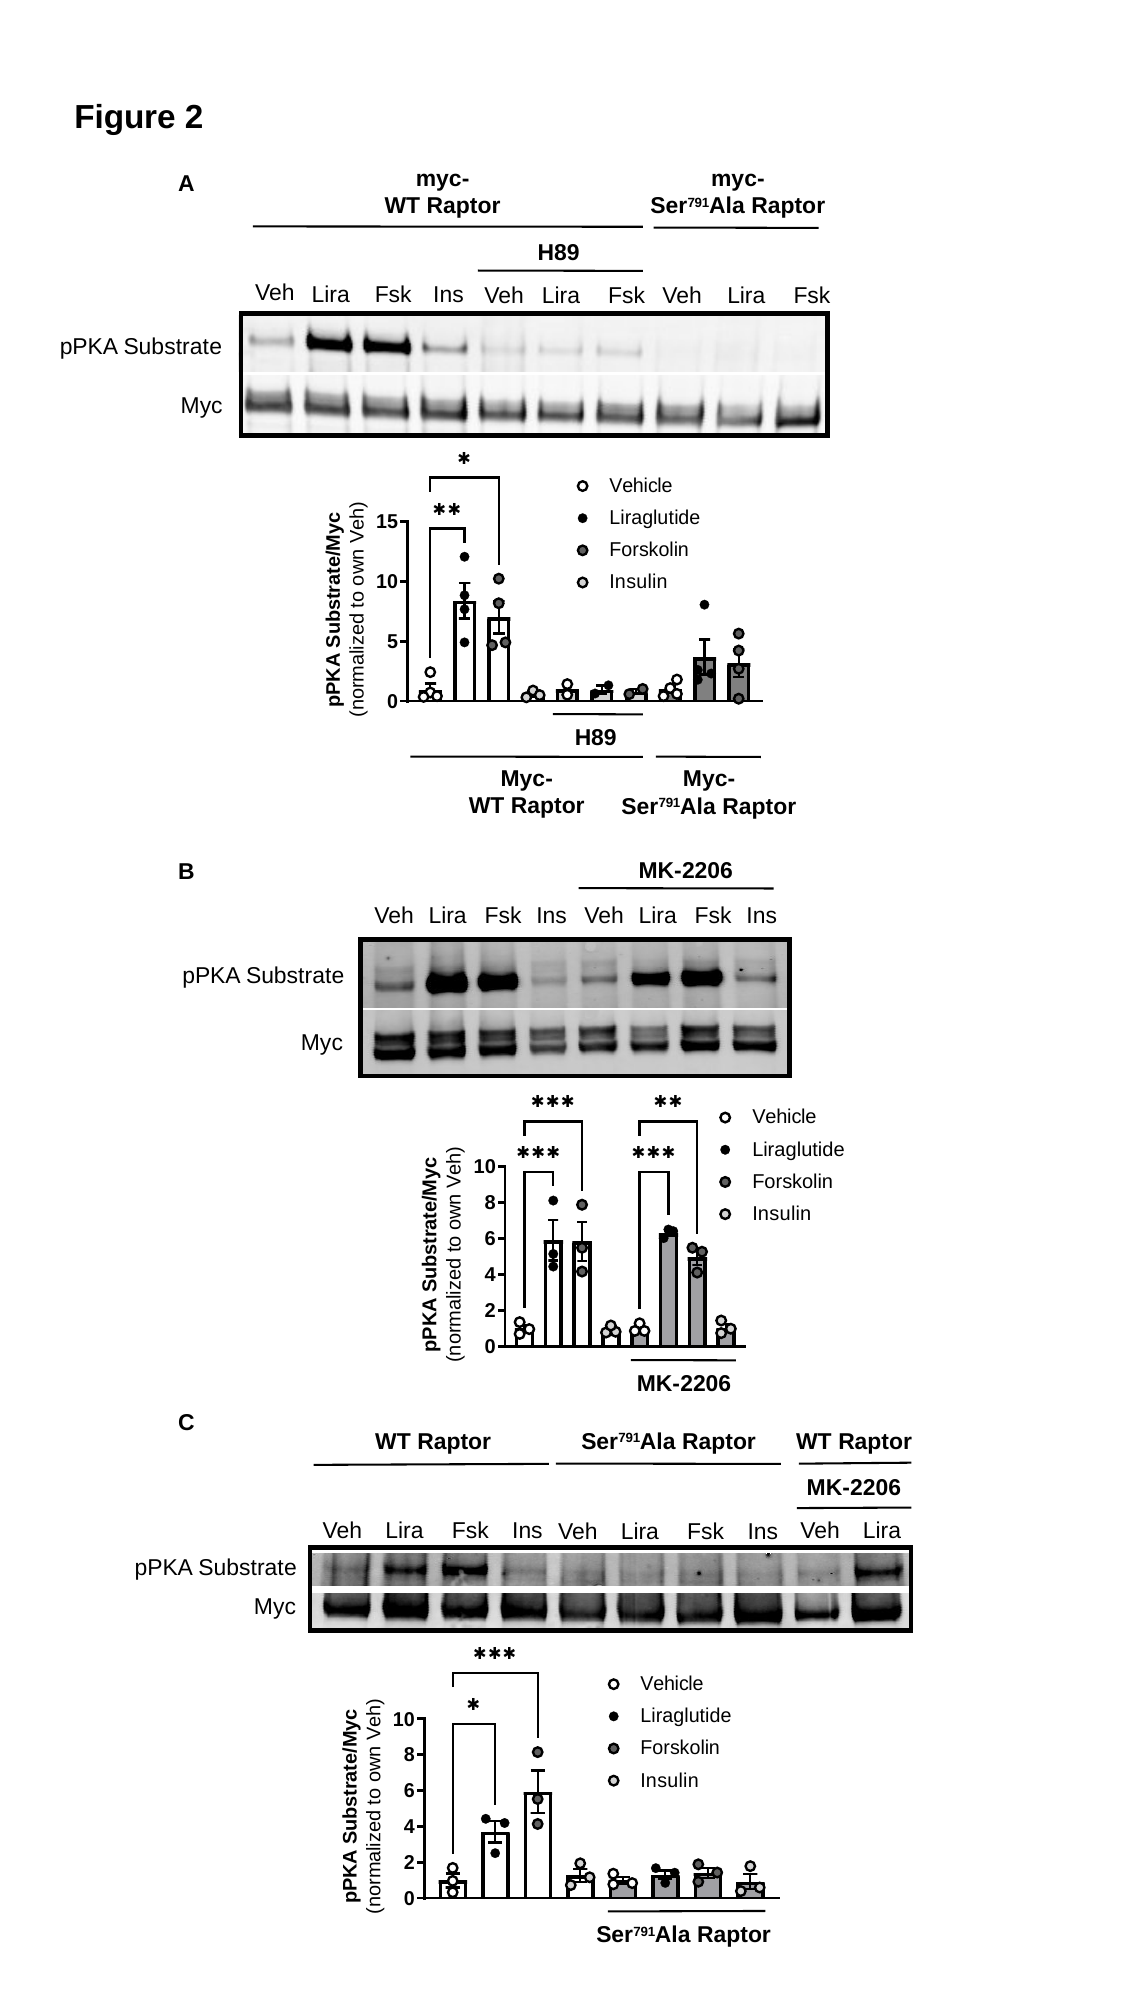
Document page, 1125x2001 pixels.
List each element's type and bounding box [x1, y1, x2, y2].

text_box [43, 88, 936, 1956]
